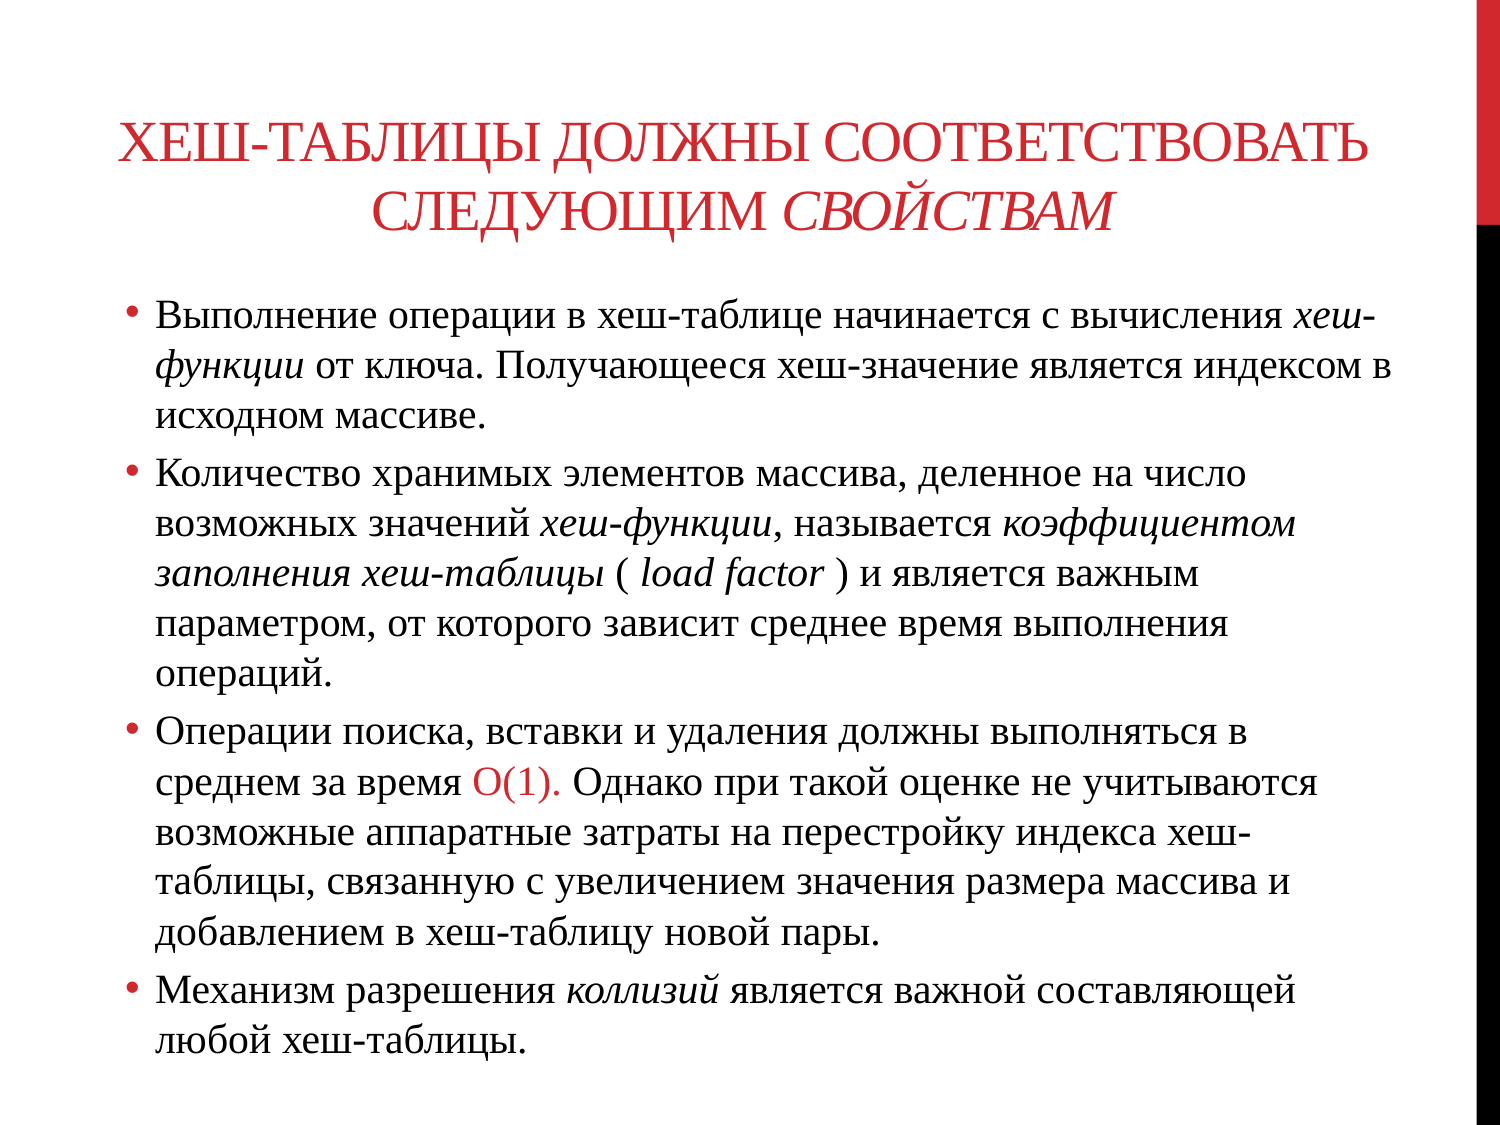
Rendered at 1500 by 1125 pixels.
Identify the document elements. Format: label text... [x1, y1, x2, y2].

list Выполнение операции в хеш-таблице начинается с вычисления хеш-функции от ключа. Получающееся хеш-значение является индексом в исходном массиве. Количество хранимых элементов массива, деленное на число возможных значений хеш-функции, называется коэффициентом заполнения хеш-таблицы ( load factor ) и является важным параметром, от которого зависит среднее время выполнения операций. Операции поиска, вставки и удаления должны выполняться в среднем за время O(1). Однако при такой оценке не учитываются возможные аппаратные затраты на перестройку индекса хеш-таблицы, связанную с увеличением значения размера массива и добавлением в хеш-таблицу новой пары. Механизм разрешения коллизий является важной составляющей любой хеш-таблицы. [64, 278, 1415, 1022]
title Хеш-таблицы должны соответствовать следующим свойствам [75, 78, 1412, 250]
